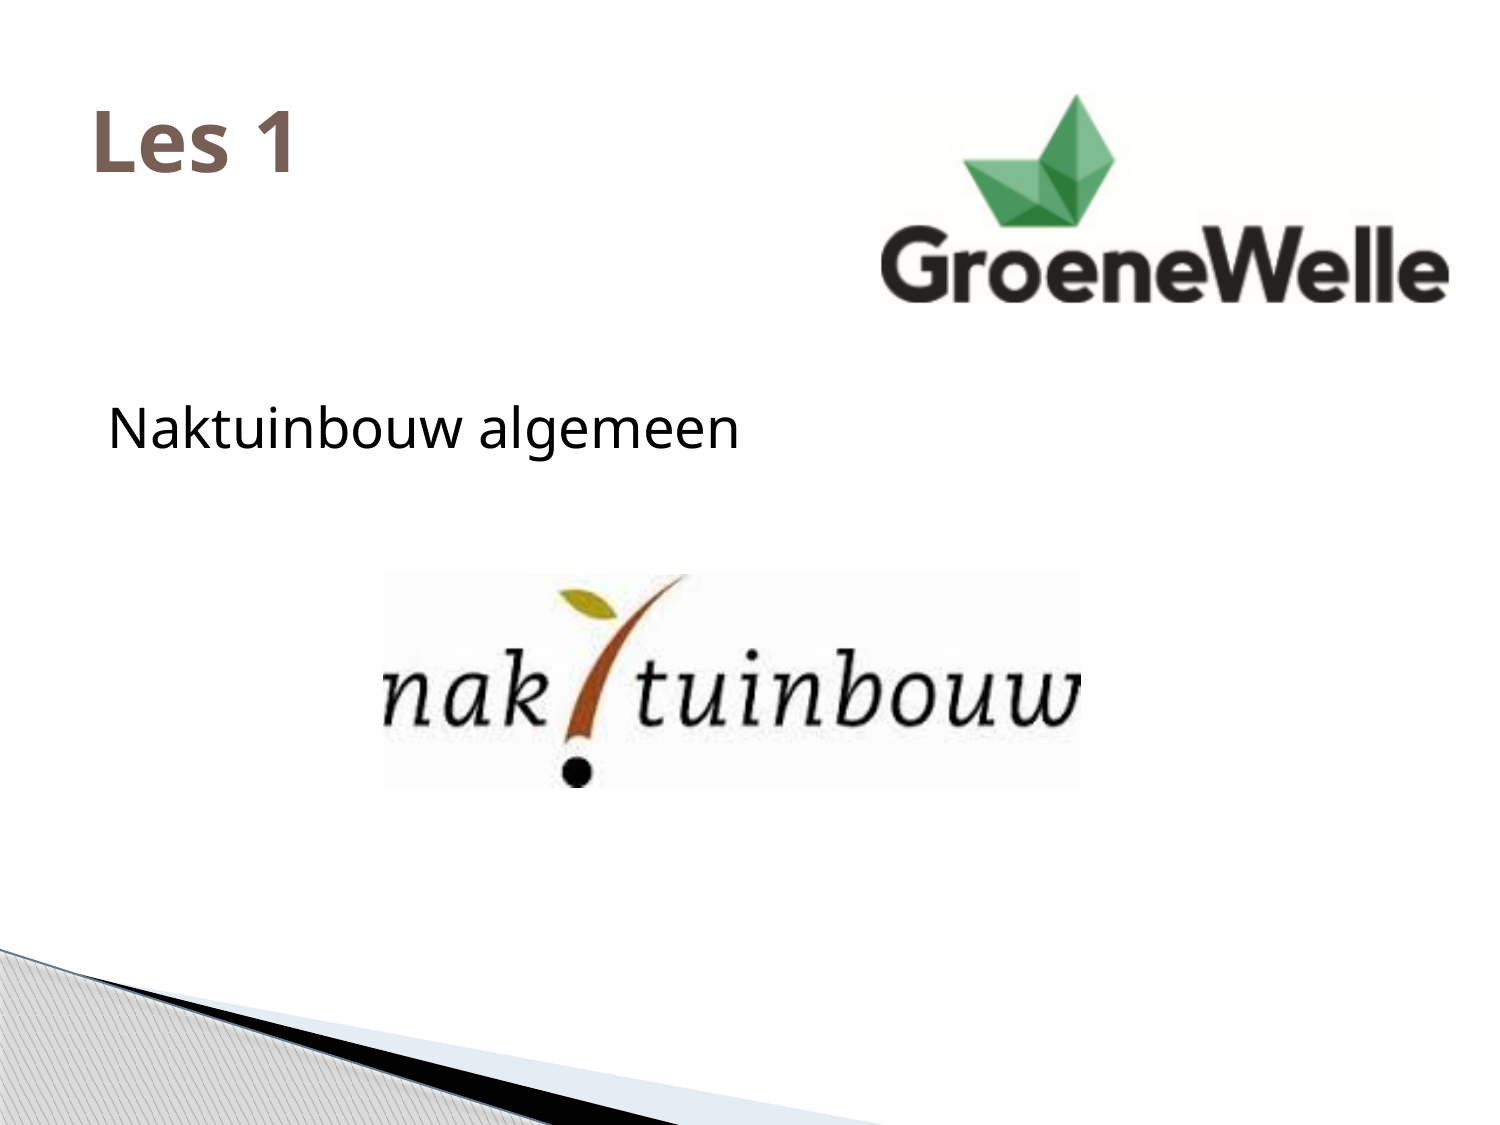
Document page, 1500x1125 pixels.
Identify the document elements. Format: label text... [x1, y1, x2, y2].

picture [383, 573, 1082, 788]
picture [867, 71, 1473, 320]
list Naktuinbouw algemeen [75, 385, 1425, 986]
title Les 1 [75, 45, 1425, 233]
